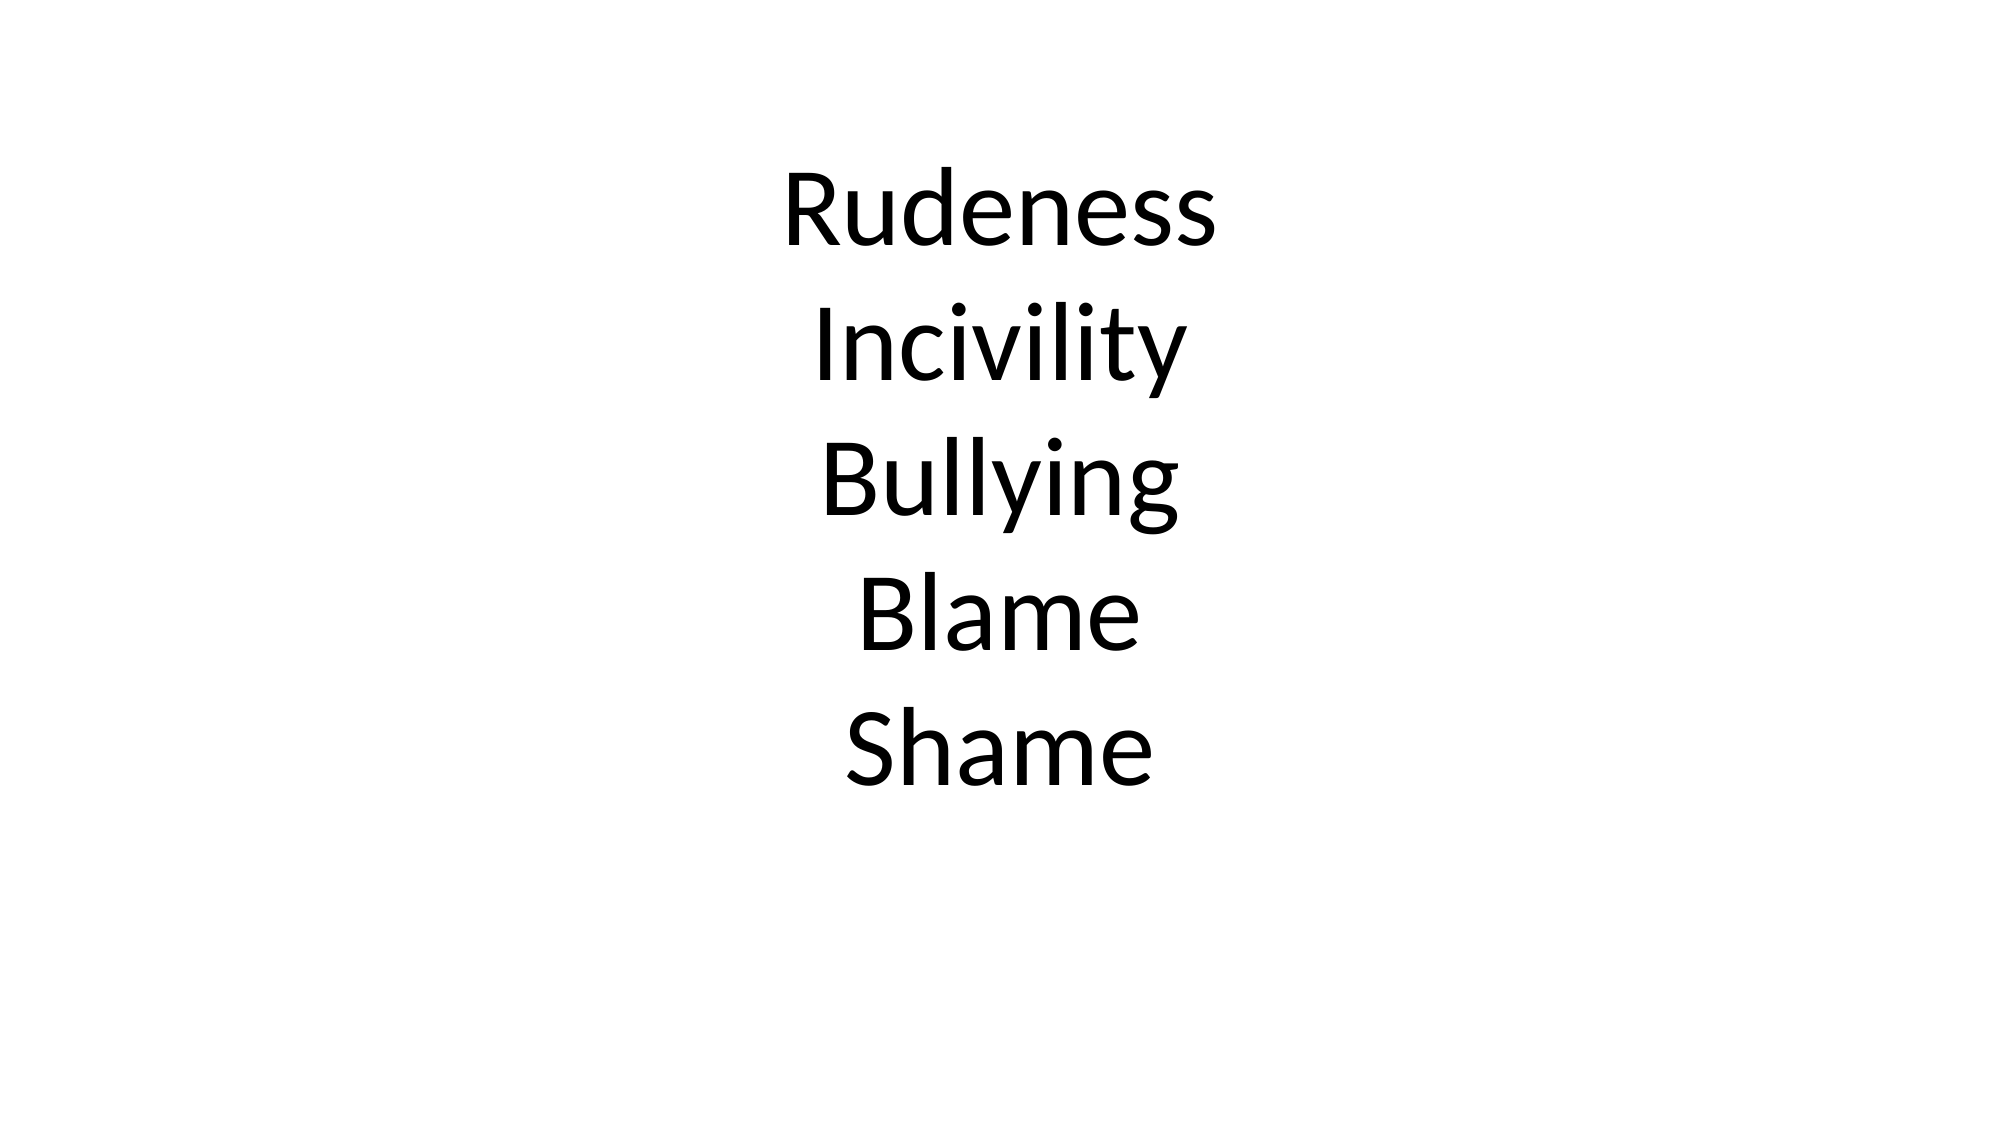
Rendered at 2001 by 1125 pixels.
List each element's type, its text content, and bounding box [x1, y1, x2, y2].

title Rudeness Incivility Bullying Blame Shame [150, 349, 1850, 591]
